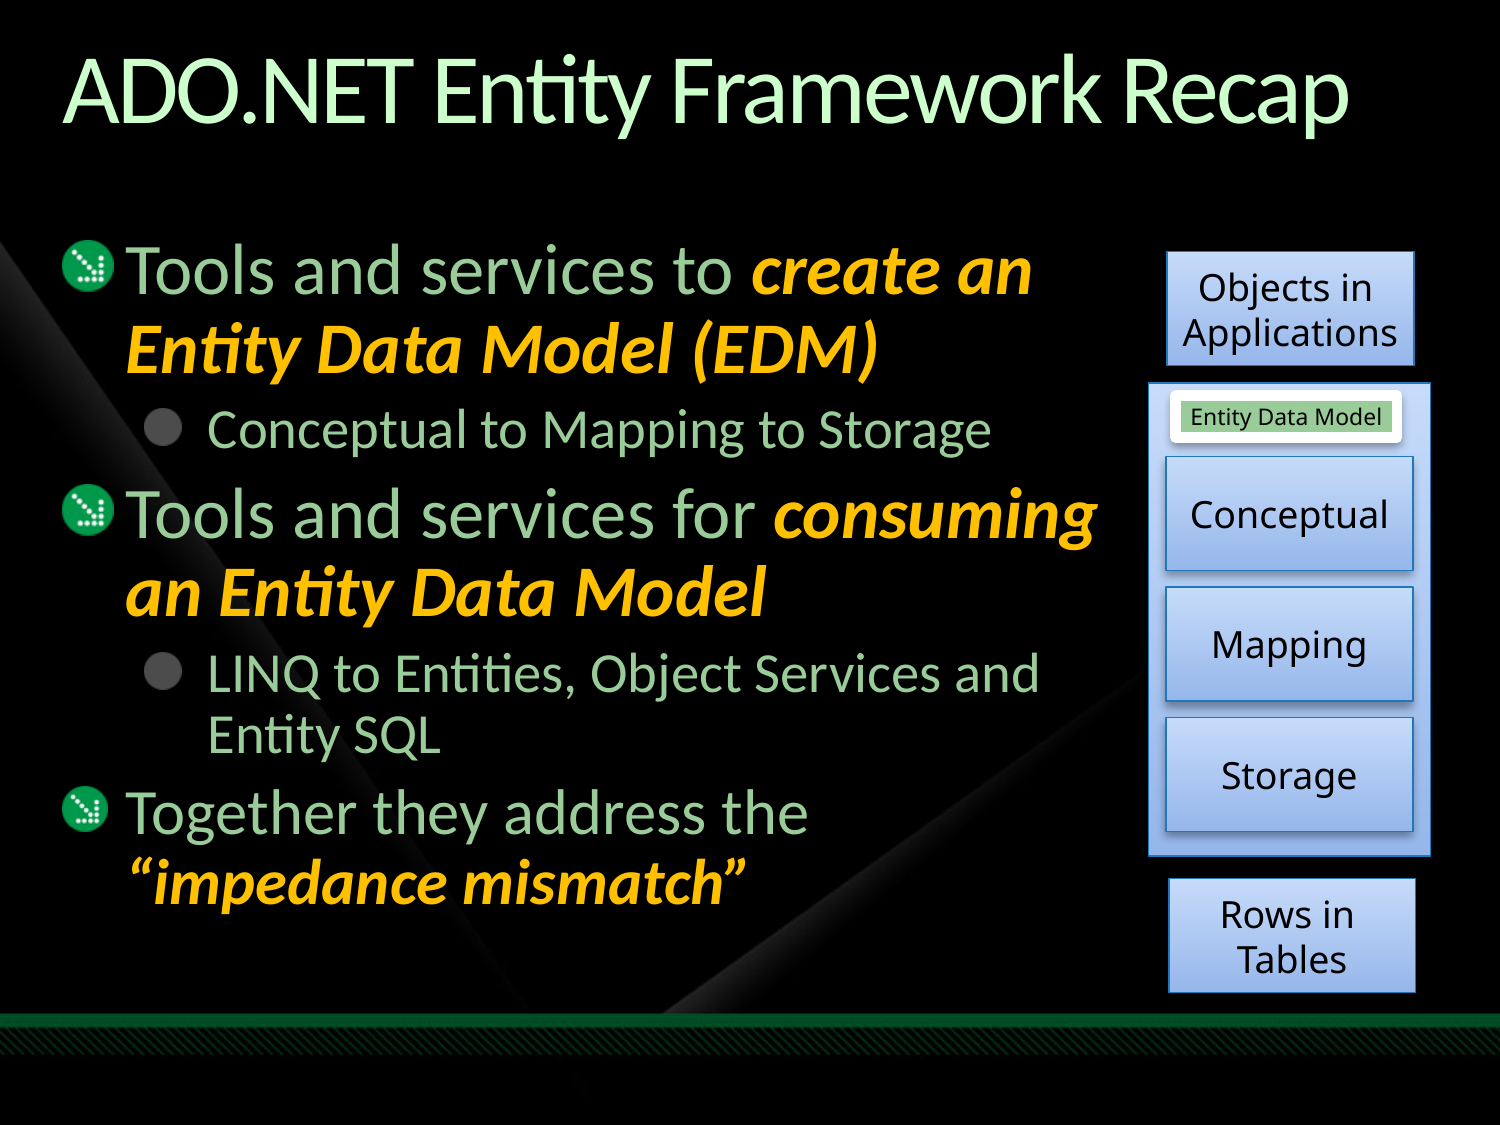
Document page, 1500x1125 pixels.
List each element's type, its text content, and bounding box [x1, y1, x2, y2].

title ADO.NET Entity Framework Recap [62, 37, 1438, 256]
picture [0, 0, 1500, 1125]
list Tools and services to create an Entity Data Model (EDM) Conceptual to Mapping to Storage Tools and services for consuming an Entity Data Model LINQ to Entities, Object Services and Entity SQL Together they address the “impedance mismatch” [62, 231, 1110, 980]
text_box Objects in Applications [1166, 251, 1415, 366]
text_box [1148, 382, 1431, 857]
text_box Rows in Tables [1168, 878, 1416, 993]
